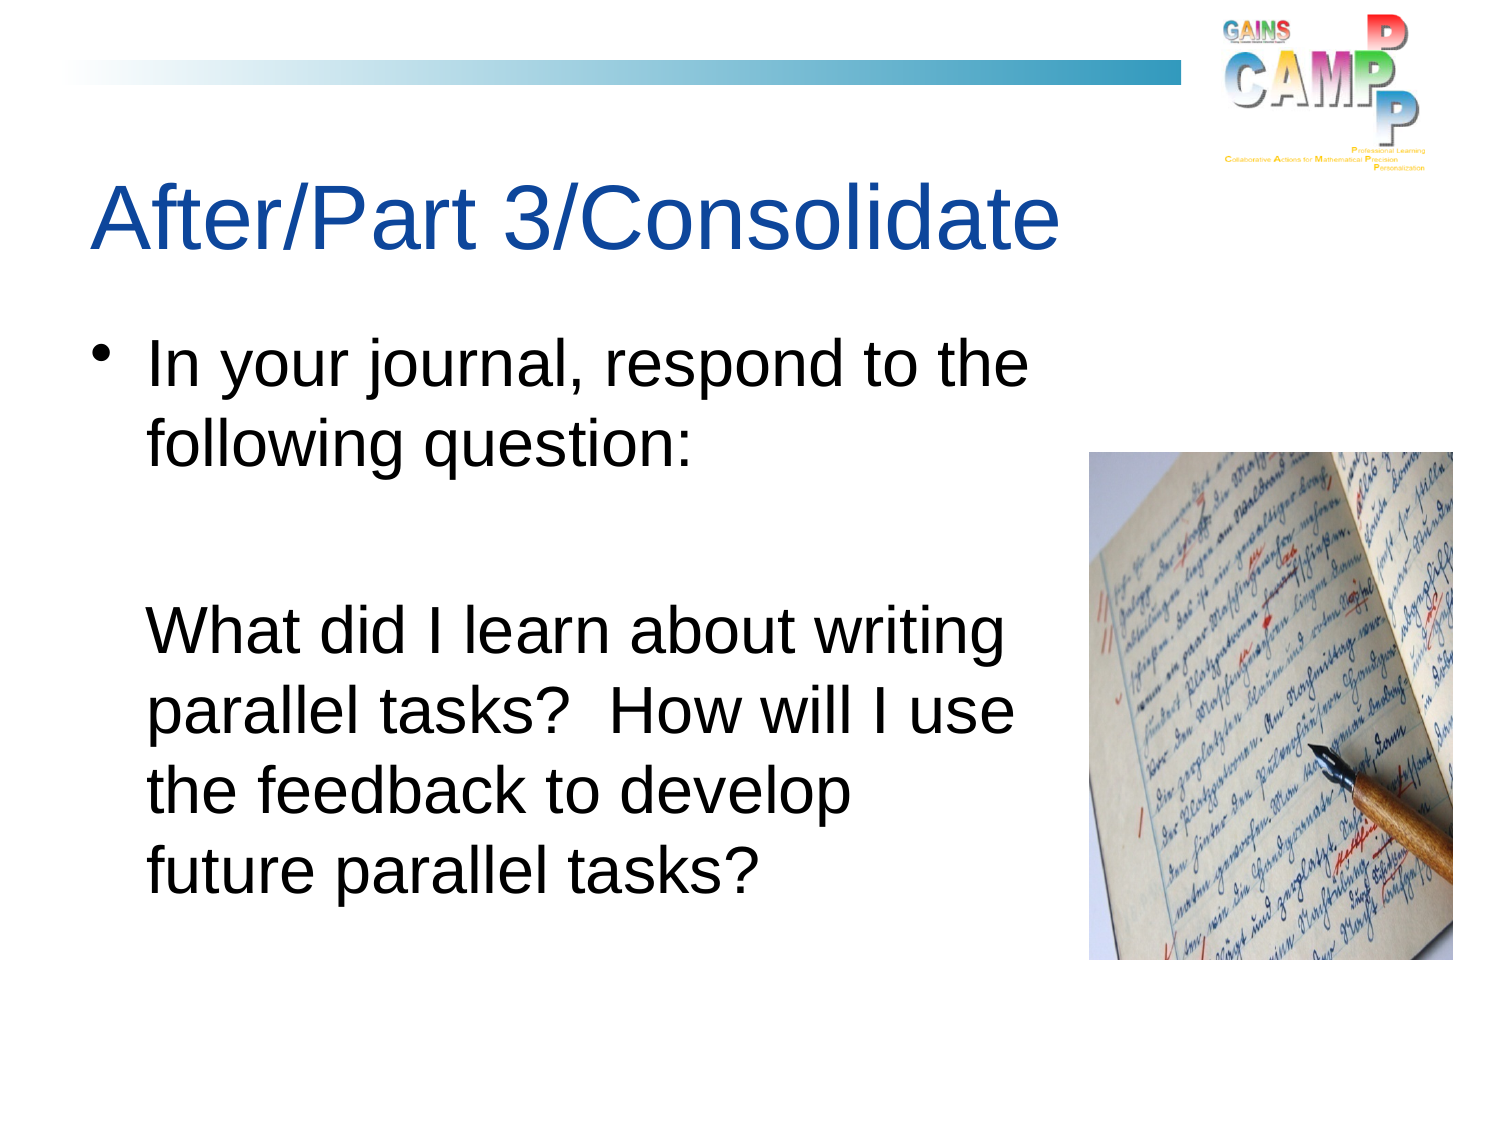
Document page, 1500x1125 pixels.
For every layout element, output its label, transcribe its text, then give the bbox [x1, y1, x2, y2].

title After/Part 3/Consolidate [74, 124, 1426, 301]
list In your journal, respond to the following question: What did I learn about writing parallel tasks? How will I use the feedback to develop future parallel tasks? [74, 312, 1055, 1088]
picture [1089, 452, 1453, 961]
picture [1204, 0, 1442, 190]
